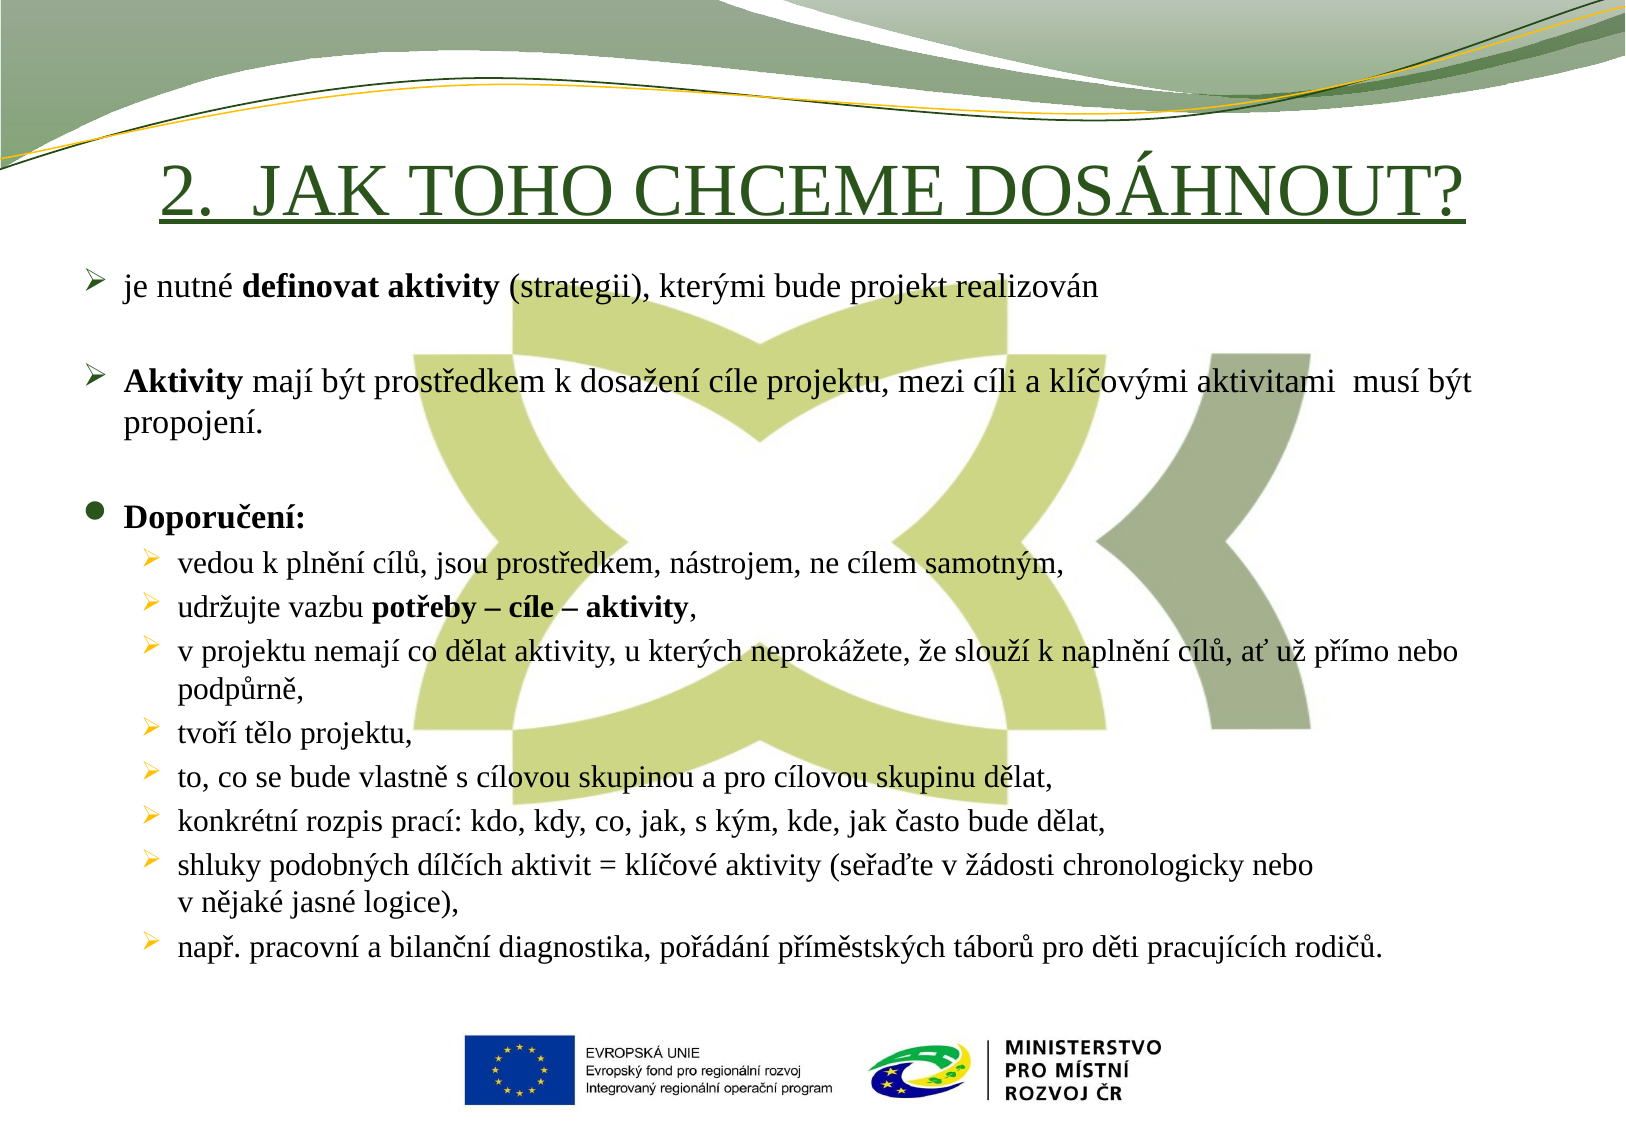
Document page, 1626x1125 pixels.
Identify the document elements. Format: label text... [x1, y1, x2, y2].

list je nutné definovat aktivity (strategii), kterými bude projekt realizován Aktivity mají být prostředkem k dosažení cíle projektu, mezi cíli a klíčovými aktivitami musí být propojení. Doporučení: vedou k plnění cílů, jsou prostředkem, nástrojem, ne cílem samotným, udržujte vazbu potřeby – cíle – aktivity, v projektu nemají co dělat aktivity, u kterých neprokážete, že slouží k naplnění cílů, ať už přímo nebo podpůrně, tvoří tělo projektu, to, co se bude vlastně s cílovou skupinou a pro cílovou skupinu dělat, konkrétní rozpis prací: kdo, kdy, co, jak, s kým, kde, jak často bude dělat, shluky podobných dílčích aktivit = klíčové aktivity (seřaďte v žádosti chronologicky nebo v nějaké jasné logice), např. pracovní a bilanční diagnostika, pořádání příměstských táborů pro děti pracujících rodičů. [68, 255, 1531, 976]
picture [439, 1011, 1186, 1125]
title 2. JAK TOHO CHCEME DOSÁHNOUT? [81, 42, 1544, 231]
